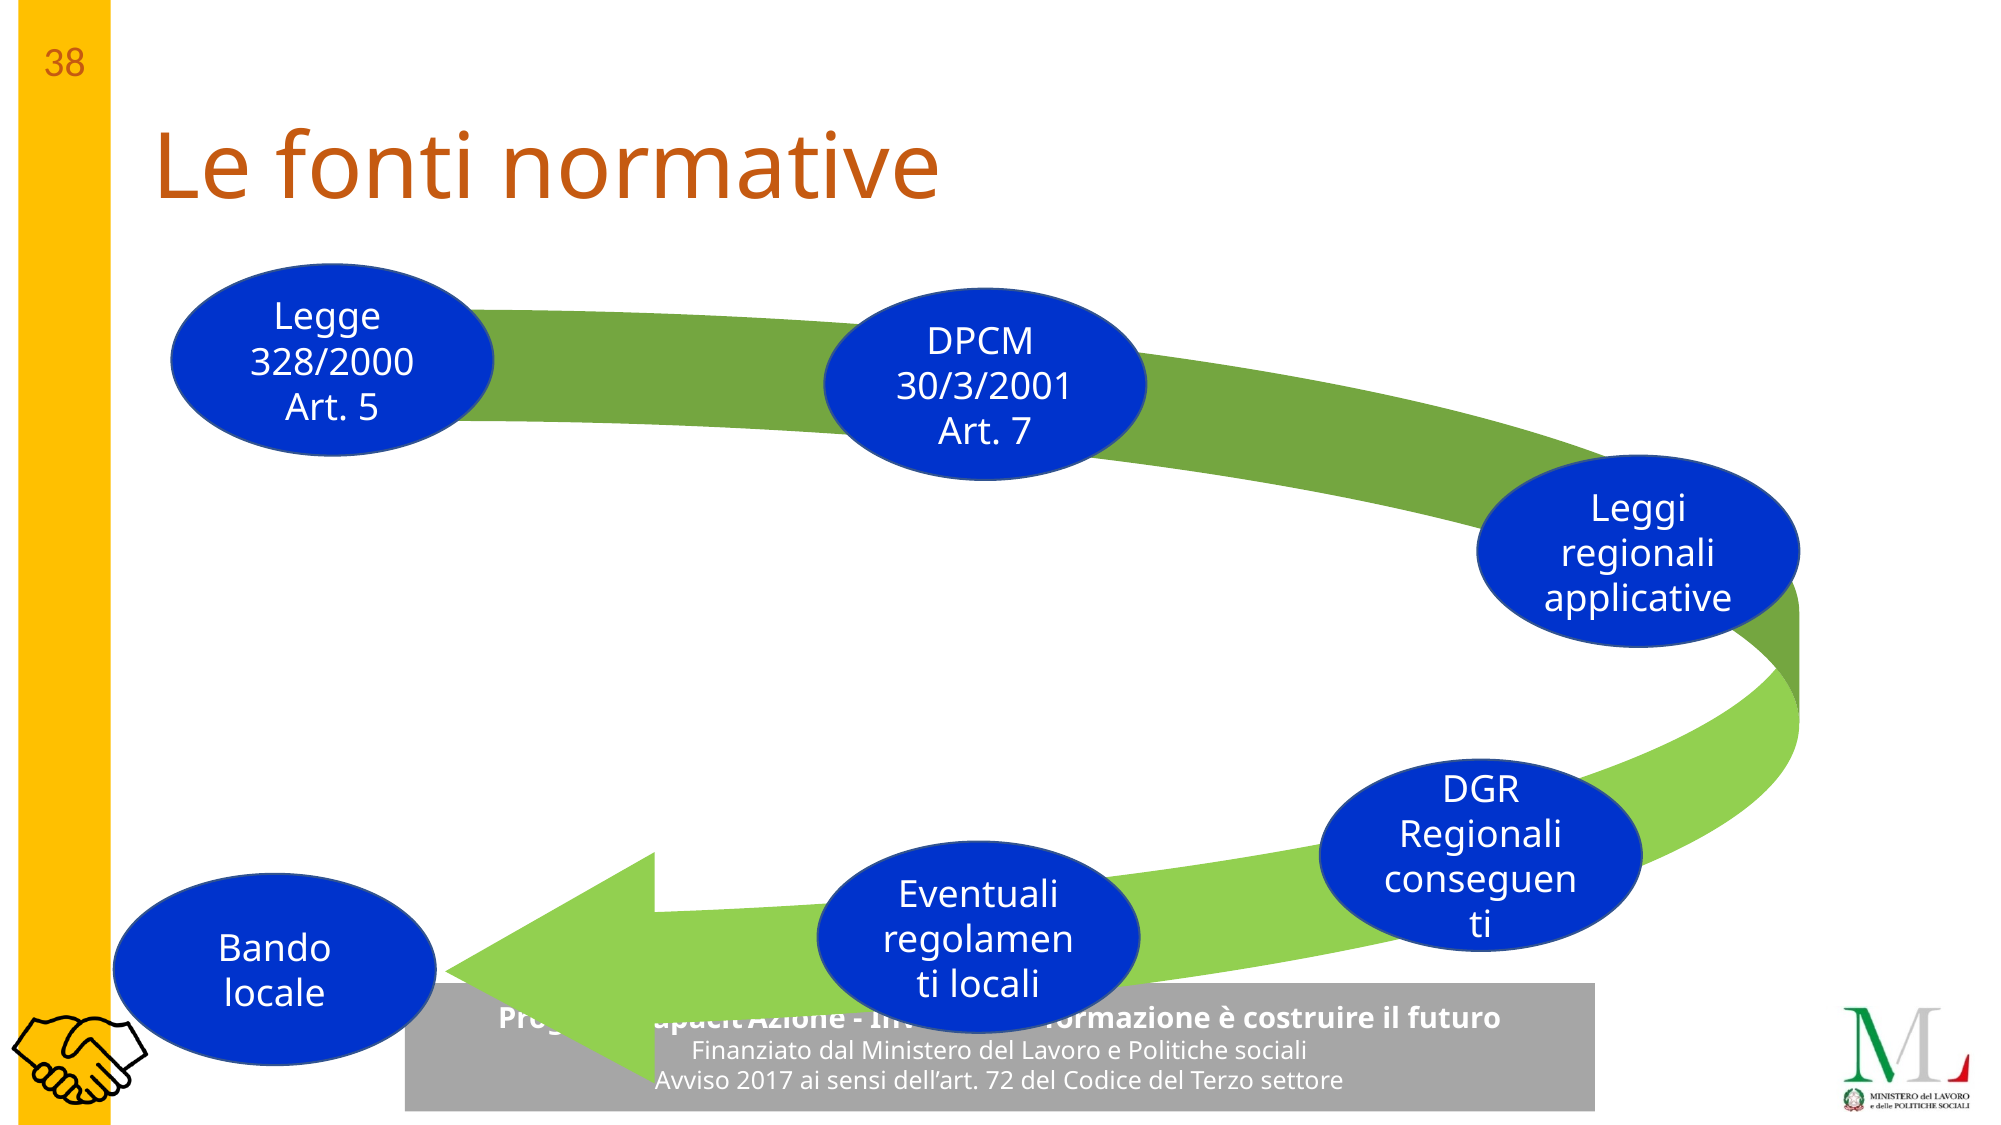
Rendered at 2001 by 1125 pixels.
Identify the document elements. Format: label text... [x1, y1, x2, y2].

picture [10, 1009, 149, 1109]
text_box Leggi regionali applicative [1476, 454, 1801, 648]
text_box [1139, 351, 1608, 457]
text_box [471, 308, 858, 325]
text_box Legge 328/2000 Art. 5 [170, 263, 495, 457]
text_box [1579, 581, 1801, 867]
slide_number 38 [1911, 1057, 1995, 1118]
text_box [1091, 457, 1481, 530]
text_box Bando locale [112, 872, 437, 1067]
text_box [459, 419, 847, 436]
text_box [1106, 842, 1400, 989]
text_box [443, 850, 875, 1086]
text_box DGR Regionali conseguenti [1318, 758, 1643, 952]
text_box DPCM 30/3/2001 Art. 7 [823, 287, 1148, 481]
text_box Eventuali regolamenti locali [816, 840, 1141, 1034]
title Le fonti normative [137, 59, 1863, 278]
picture [1826, 1006, 1987, 1112]
